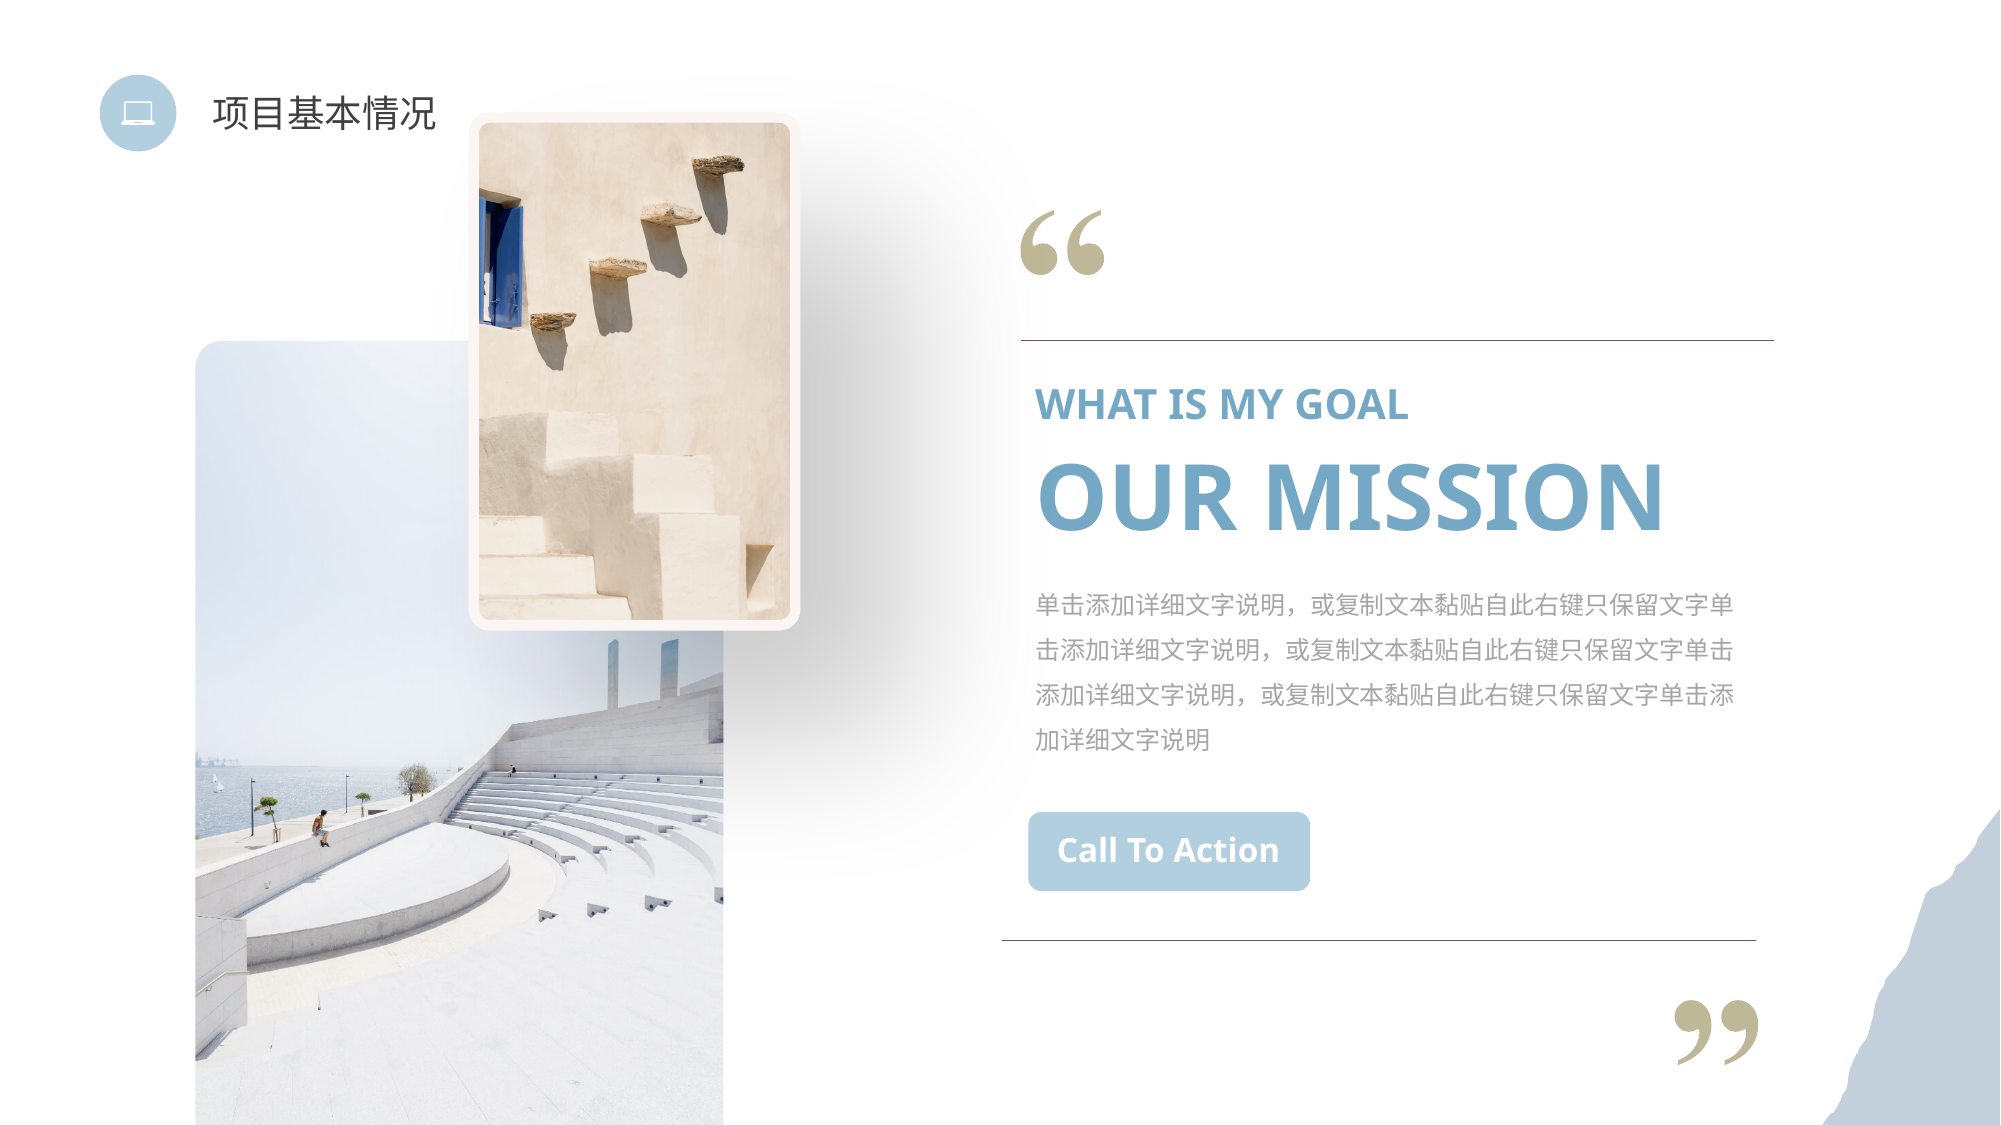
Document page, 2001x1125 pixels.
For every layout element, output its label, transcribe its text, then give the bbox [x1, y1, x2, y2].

text_box [1066, 208, 1106, 277]
text_box [1821, 807, 2000, 1125]
text_box WHAT IS MY GOAL [1020, 370, 1535, 436]
text_box OUR MISSION [1020, 430, 1816, 556]
text_box 项目基本情况 [197, 82, 582, 143]
text_box [1019, 208, 1059, 277]
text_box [99, 74, 177, 152]
text_box [472, 116, 797, 627]
text_box [1720, 999, 1760, 1067]
text_box [1673, 999, 1713, 1067]
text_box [1022, 811, 1315, 892]
text_box [194, 339, 725, 1125]
text_box 单击添加详细文字说明，或复制文本黏贴自此右键只保留文字单击添加详细文字说明，或复制文本黏贴自此右键只保留文字单击添加详细文字说明，或复制文本黏贴自此右键只保留文字单击添加详细文字说明 [1020, 567, 1774, 762]
